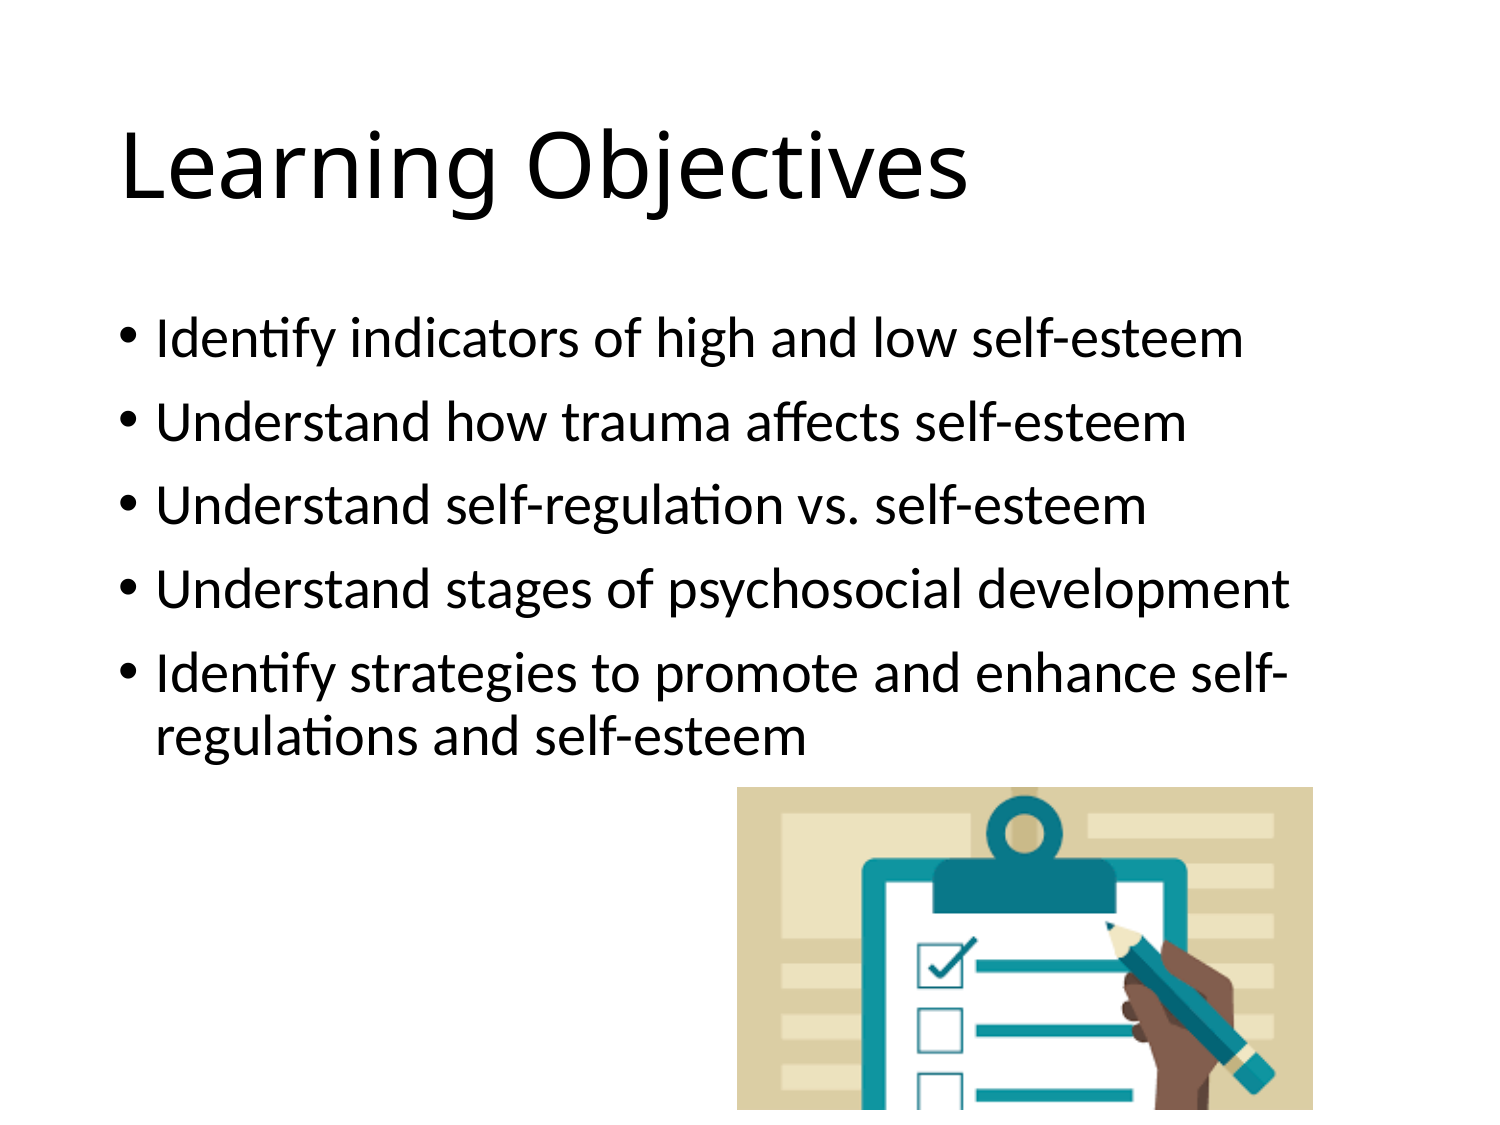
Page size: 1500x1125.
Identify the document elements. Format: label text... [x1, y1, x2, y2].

picture [737, 787, 1313, 1110]
list Identify indicators of high and low self-esteem Understand how trauma affects self-esteem Understand self-regulation vs. self-esteem Understand stages of psychosocial development Identify strategies to promote and enhance self-regulations and self-esteem [103, 299, 1397, 1014]
title Learning Objectives [103, 59, 1397, 278]
